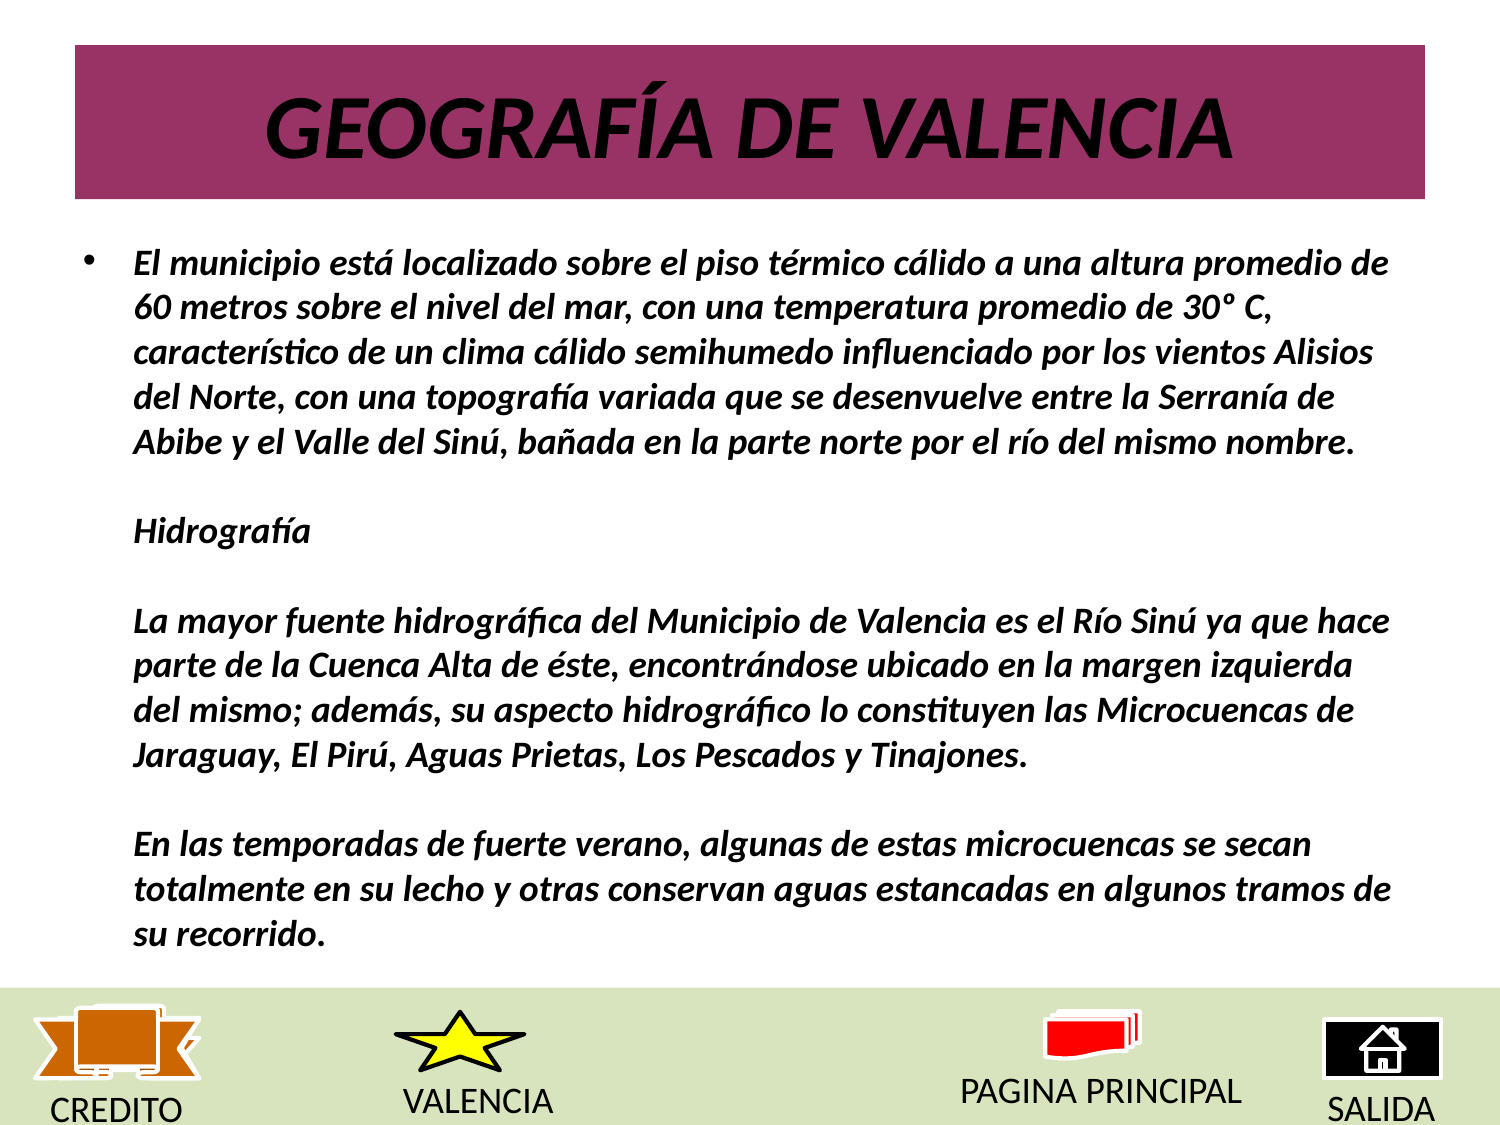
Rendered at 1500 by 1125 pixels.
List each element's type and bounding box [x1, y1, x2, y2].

title [75, 45, 1425, 200]
text_box [0, 986, 1500, 1125]
list [67, 230, 1418, 973]
